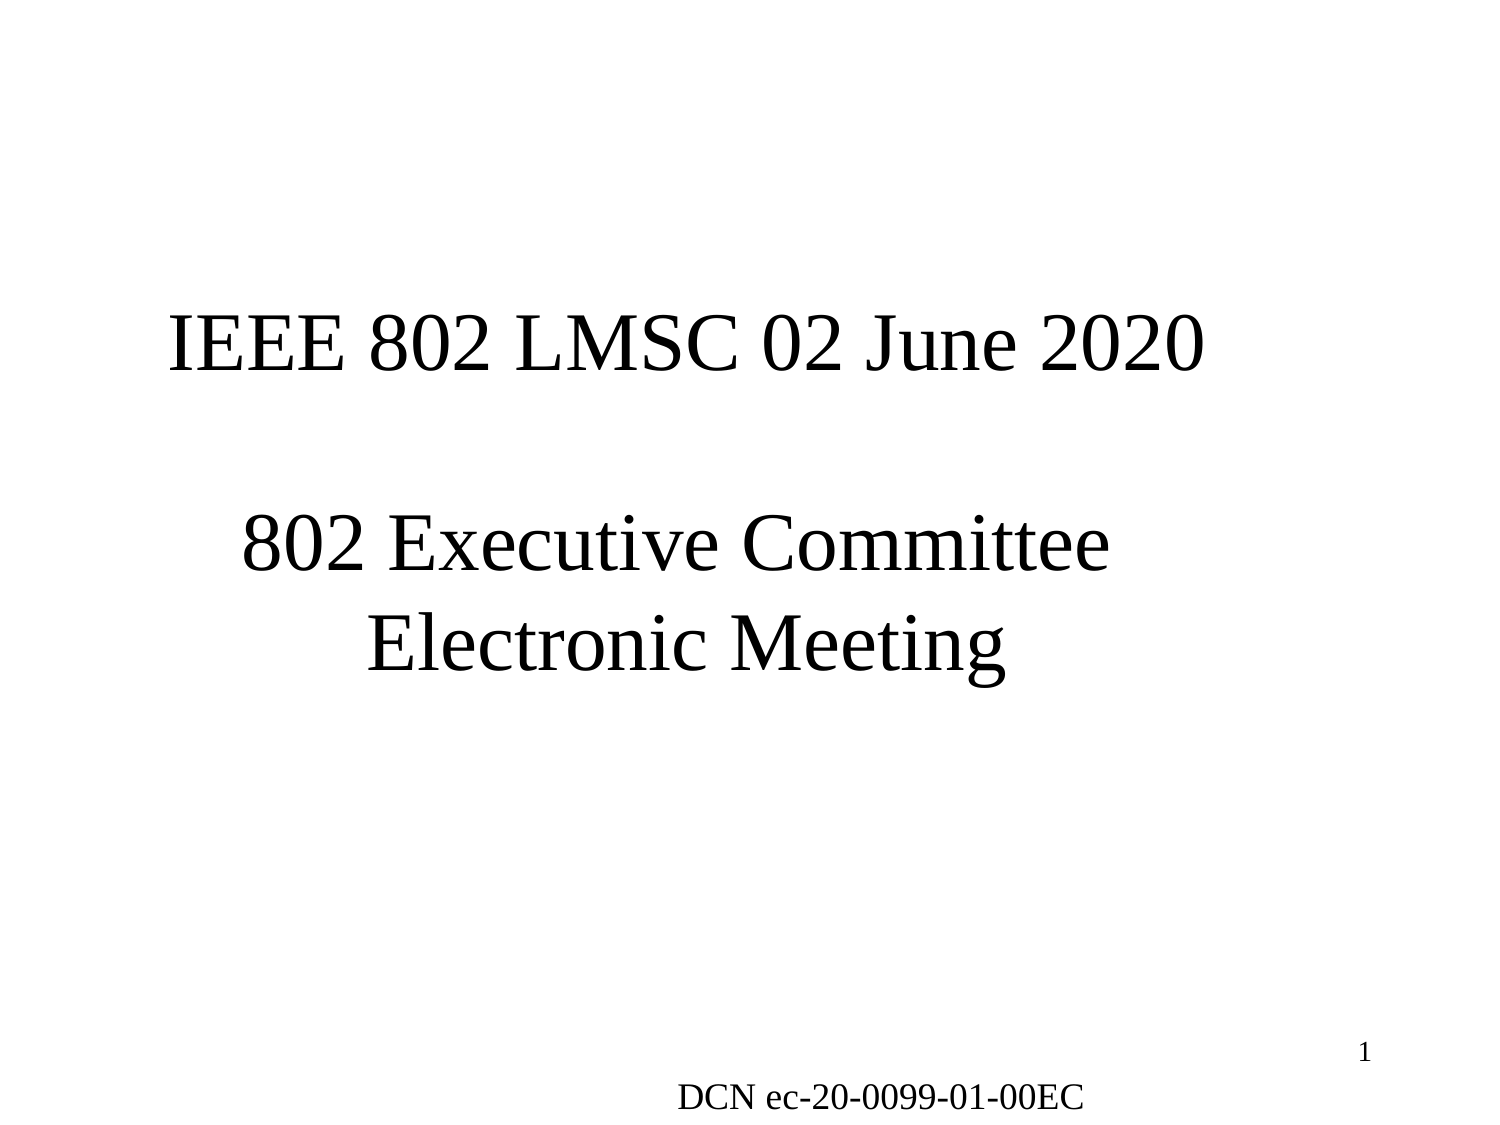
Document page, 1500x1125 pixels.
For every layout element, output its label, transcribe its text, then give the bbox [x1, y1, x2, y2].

slide_number 1 [1074, 1024, 1388, 1064]
text_box DCN ec-20-0099-01-00EC [662, 1064, 1500, 1125]
title IEEE 802 LMSC 02 June 2020 802 Executive Committee Electronic Meeting [74, 262, 1301, 913]
